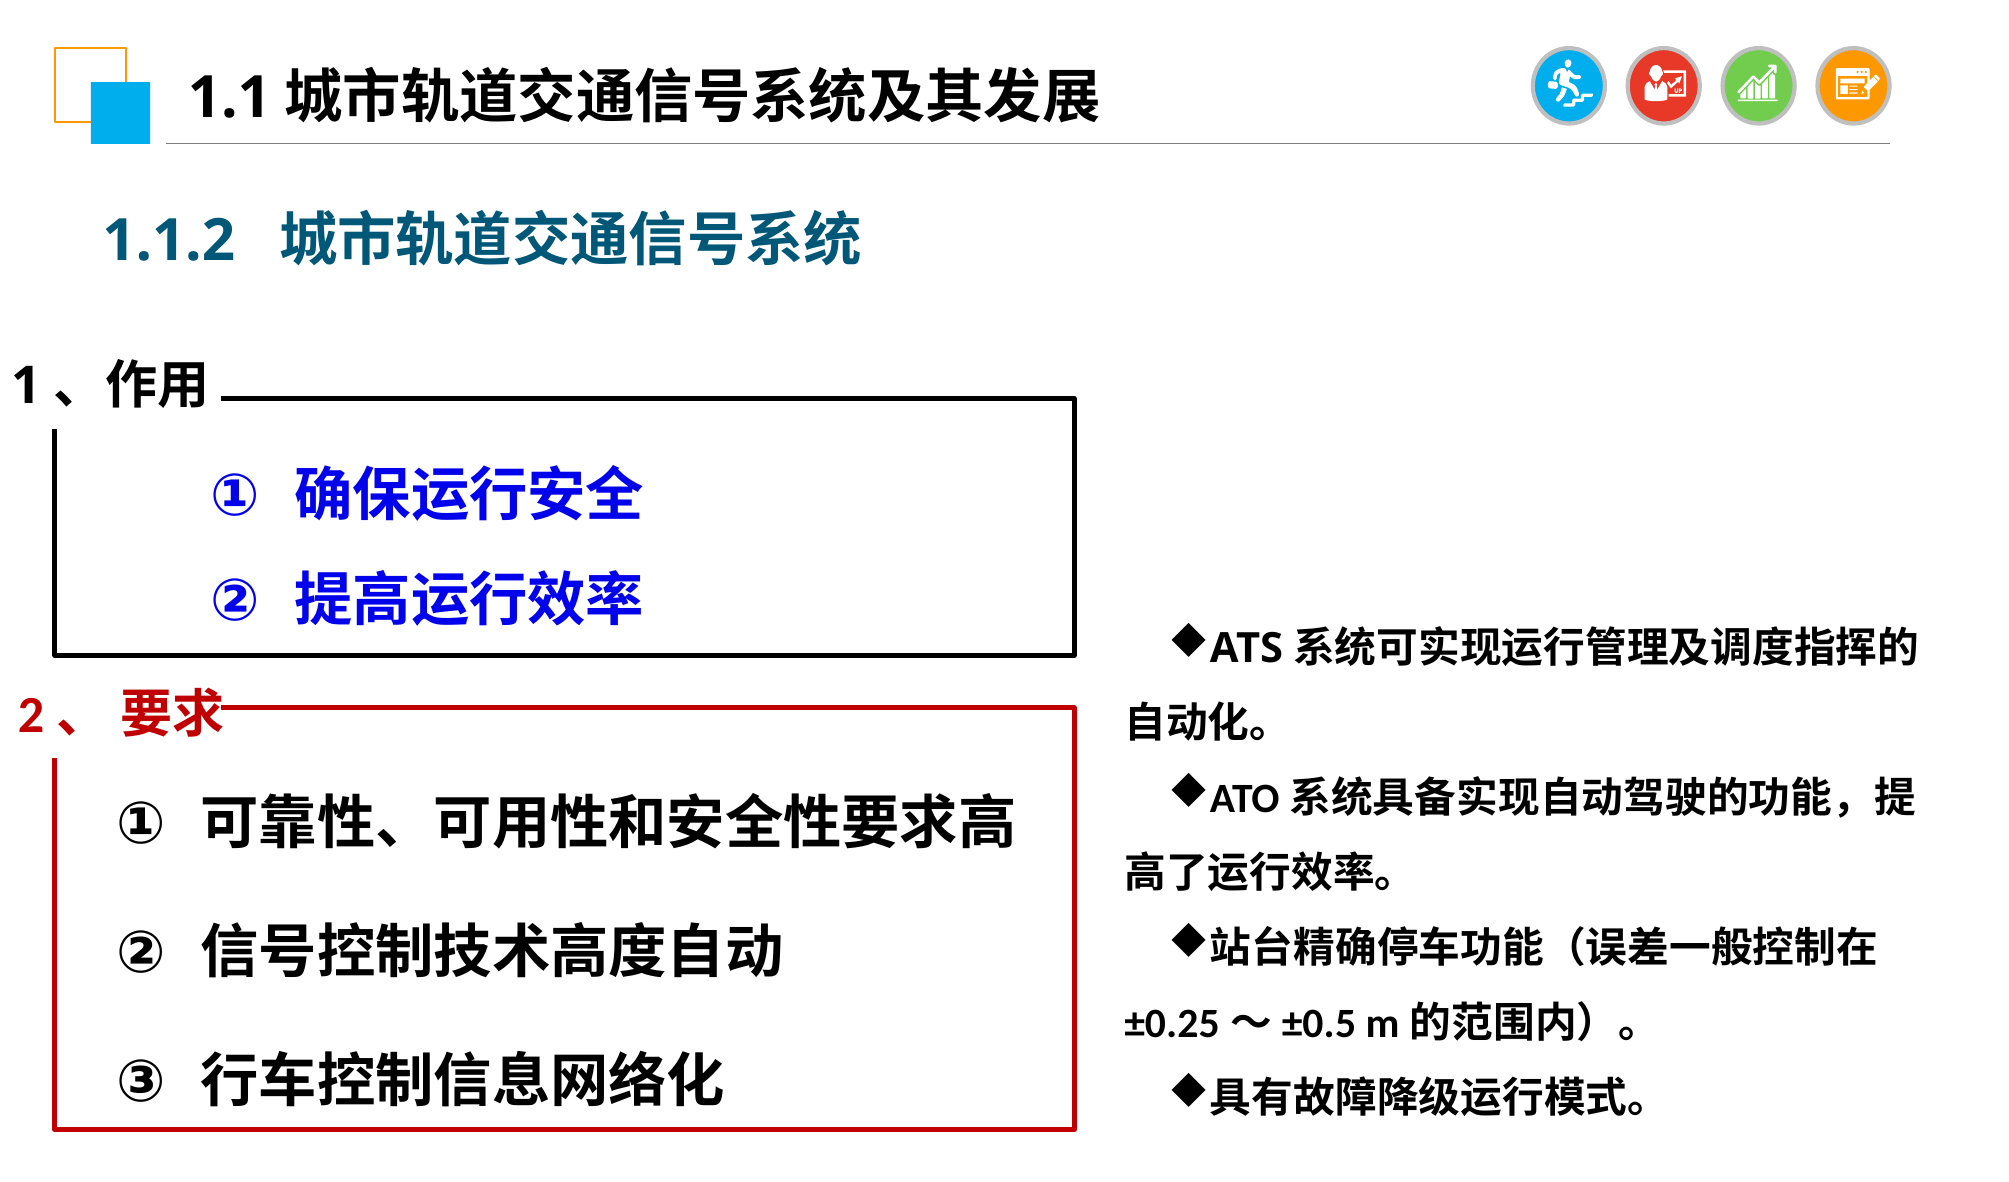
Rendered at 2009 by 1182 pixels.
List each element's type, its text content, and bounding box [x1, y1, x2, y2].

text_box 可靠性、可用性和安全性要求高 [101, 742, 1040, 863]
text_box 信号控制技术高度自动 [101, 871, 1040, 992]
text_box 行车控制信息网络化 [101, 1000, 1040, 1121]
text_box 1.1城市轨道交通信号系统及其发展 [173, 51, 1116, 137]
text_box 1.1.2 城市轨道交通信号系统 [81, 192, 883, 283]
text_box 1、作用 [0, 344, 225, 422]
text_box 2、 要求 [3, 672, 240, 750]
text_box ATS系统可实现运行管理及调度指挥的自动化。 ATO系统具备实现自动驾驶的功能，提高了运行效率。 站台精确停车功能（误差一般控制在±0.25～±0.5 m的范围内）。 具有故障降级运行模式。 [1109, 588, 1962, 1129]
text_box [54, 707, 1075, 1130]
text_box [54, 398, 1075, 656]
